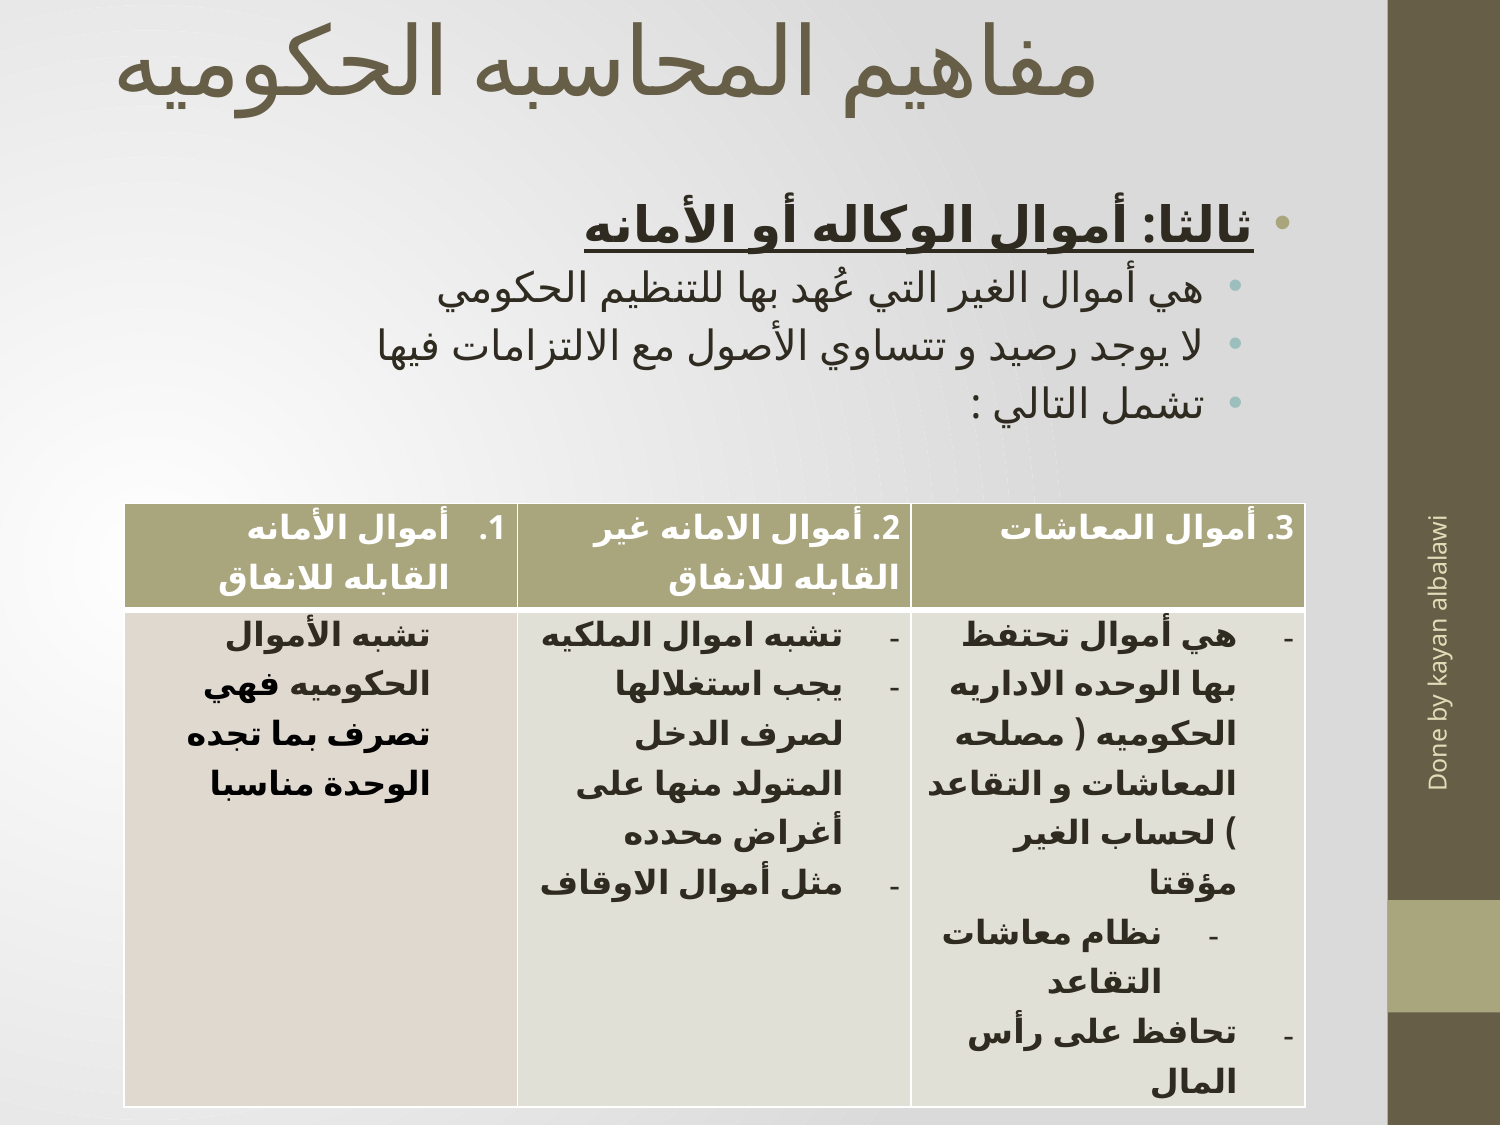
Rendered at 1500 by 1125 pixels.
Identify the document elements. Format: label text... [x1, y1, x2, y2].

table_header 2. أموال الامانه غير القابله للانفاق [518, 504, 910, 607]
footer Done by kayan albalawi [1408, 500, 1469, 889]
table_header أموال الأمانه القابله للانفاق [125, 504, 517, 607]
table_cell تشبه اموال الملكيه يجب استغلالها لصرف الدخل المتولد منها على أغراض محدده مثل أموال الاوقاف [518, 613, 910, 1106]
list ثالثا: أموال الوكاله أو الأمانه هي أموال الغير التي عُهد بها للتنظيم الحكومي لا يوجد رصيد و تتساوي الأصول مع الالتزامات فيها تشمل التالي : [75, 184, 1325, 1050]
table_header 3. أموال المعاشات [912, 504, 1304, 607]
table_cell هي أموال تحتفظ بها الوحده الاداريه الحكوميه ( مصلحه المعاشات و التقاعد ) لحساب الغير مؤقتا نظام معاشات التقاعد تحافظ على رأس المال [912, 613, 1304, 1106]
title مفاهيم المحاسبه الحكوميه [75, 45, 1325, 184]
table_cell تشبه الأموال الحكوميه فهي تصرف بما تجده الوحدة مناسبا [125, 613, 517, 1106]
